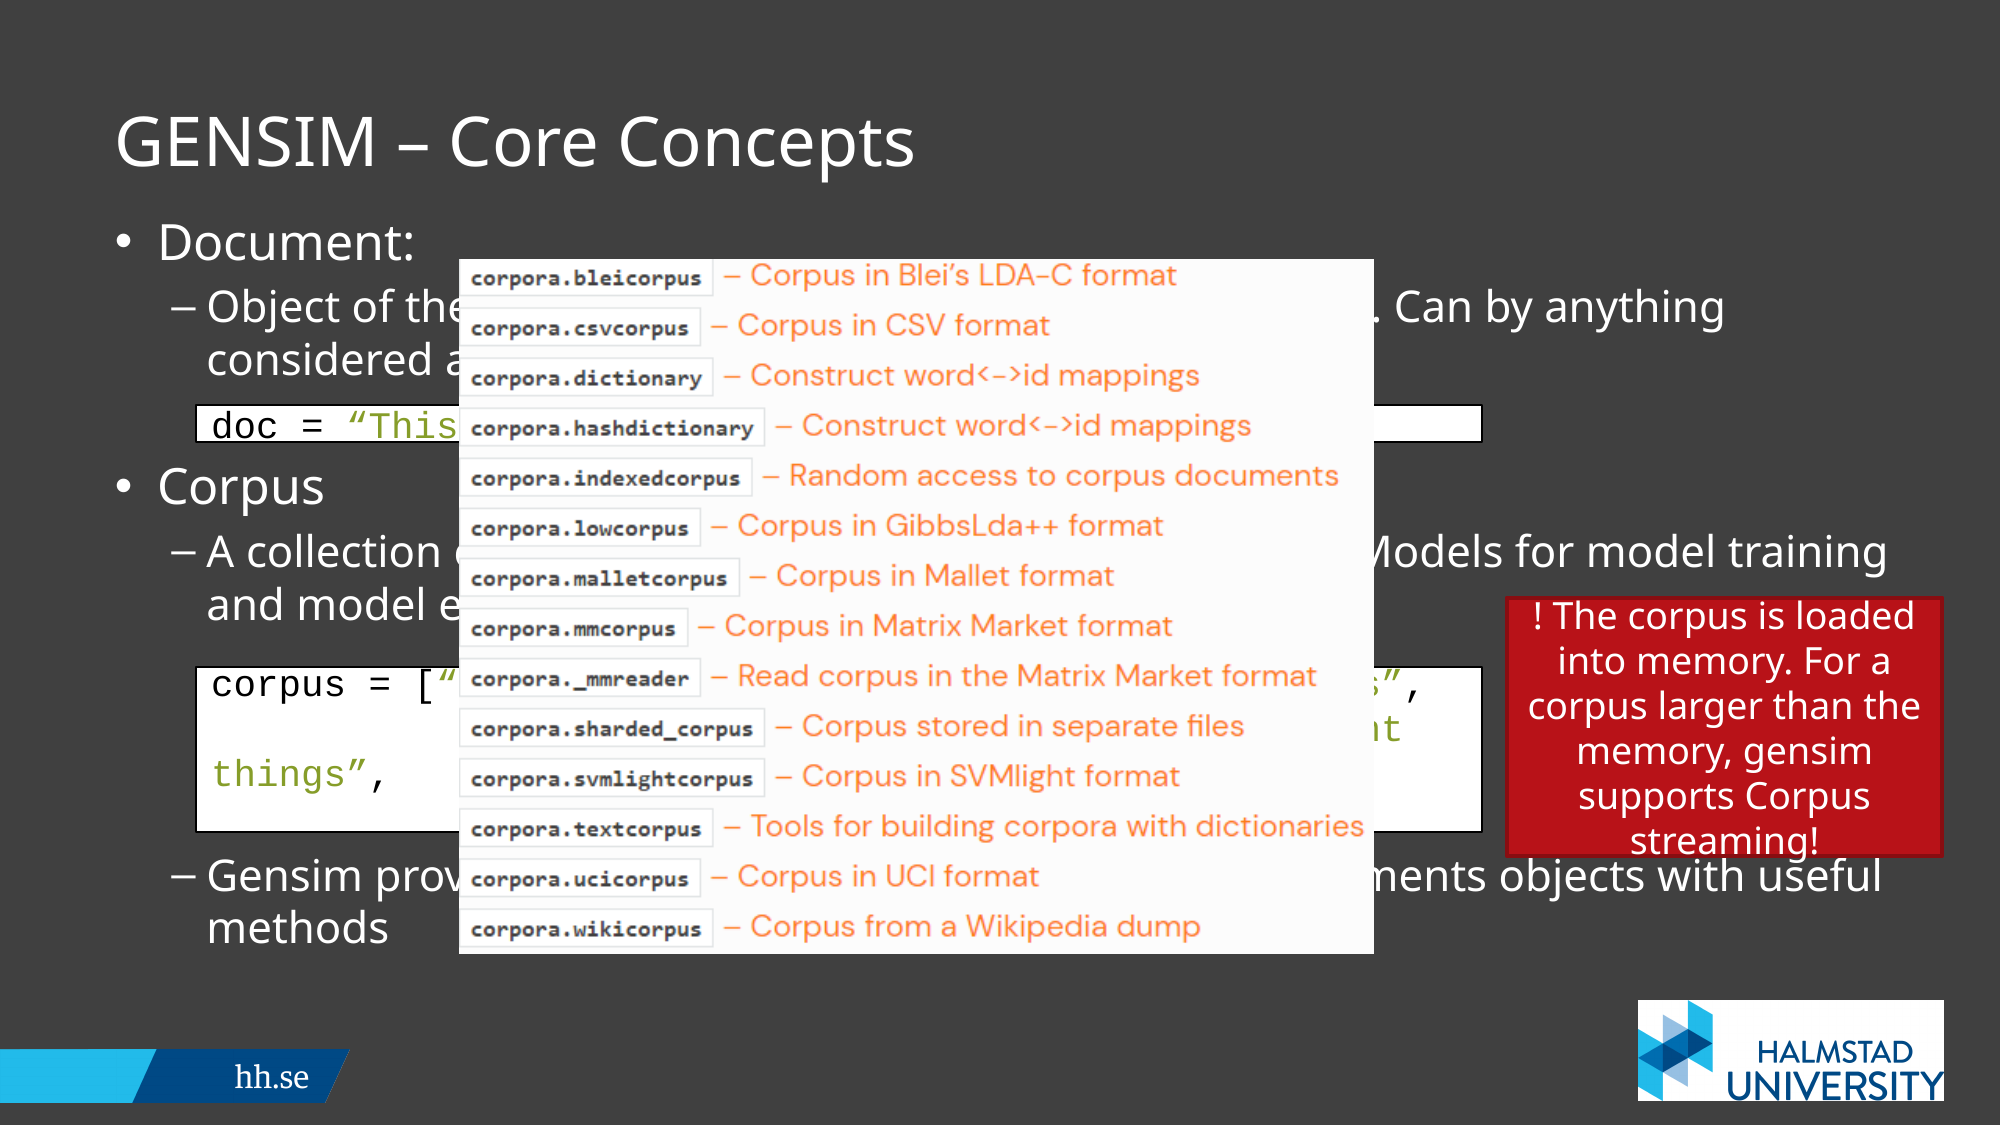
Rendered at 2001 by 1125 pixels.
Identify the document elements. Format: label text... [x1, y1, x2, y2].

text_box ! The corpus is loaded into memory. For a corpus larger than the memory, gensim supports Corpus streaming! [1505, 596, 1944, 858]
text_box corpus = [“This is a sentence about important things”, “Another sentence about important things”, “Again, another sentence”] [1380, 665, 1484, 834]
title GENSIM – Core Concepts [99, 44, 1931, 202]
text_box doc = “This is a sentence about important things” [1380, 403, 1484, 444]
picture [1638, 1000, 1944, 1101]
list Document: Object of the text sequence type ( - type in python). Can by anything considered a text, e.g., sentence, pharagraph, etc. Corpus A collection of document objects. Serves as the input to Models for model training and model evaluation Gensim provides the module that implements objects with useful methods [99, 202, 1931, 1040]
text_box corpus = [“This is a sentence about important things”, “Another sentence about important things”, “Again, another sentence”] [194, 665, 454, 834]
picture [459, 259, 1375, 954]
picture [0, 1049, 350, 1103]
text_box doc = “This is a sentence about important things” [194, 403, 454, 444]
